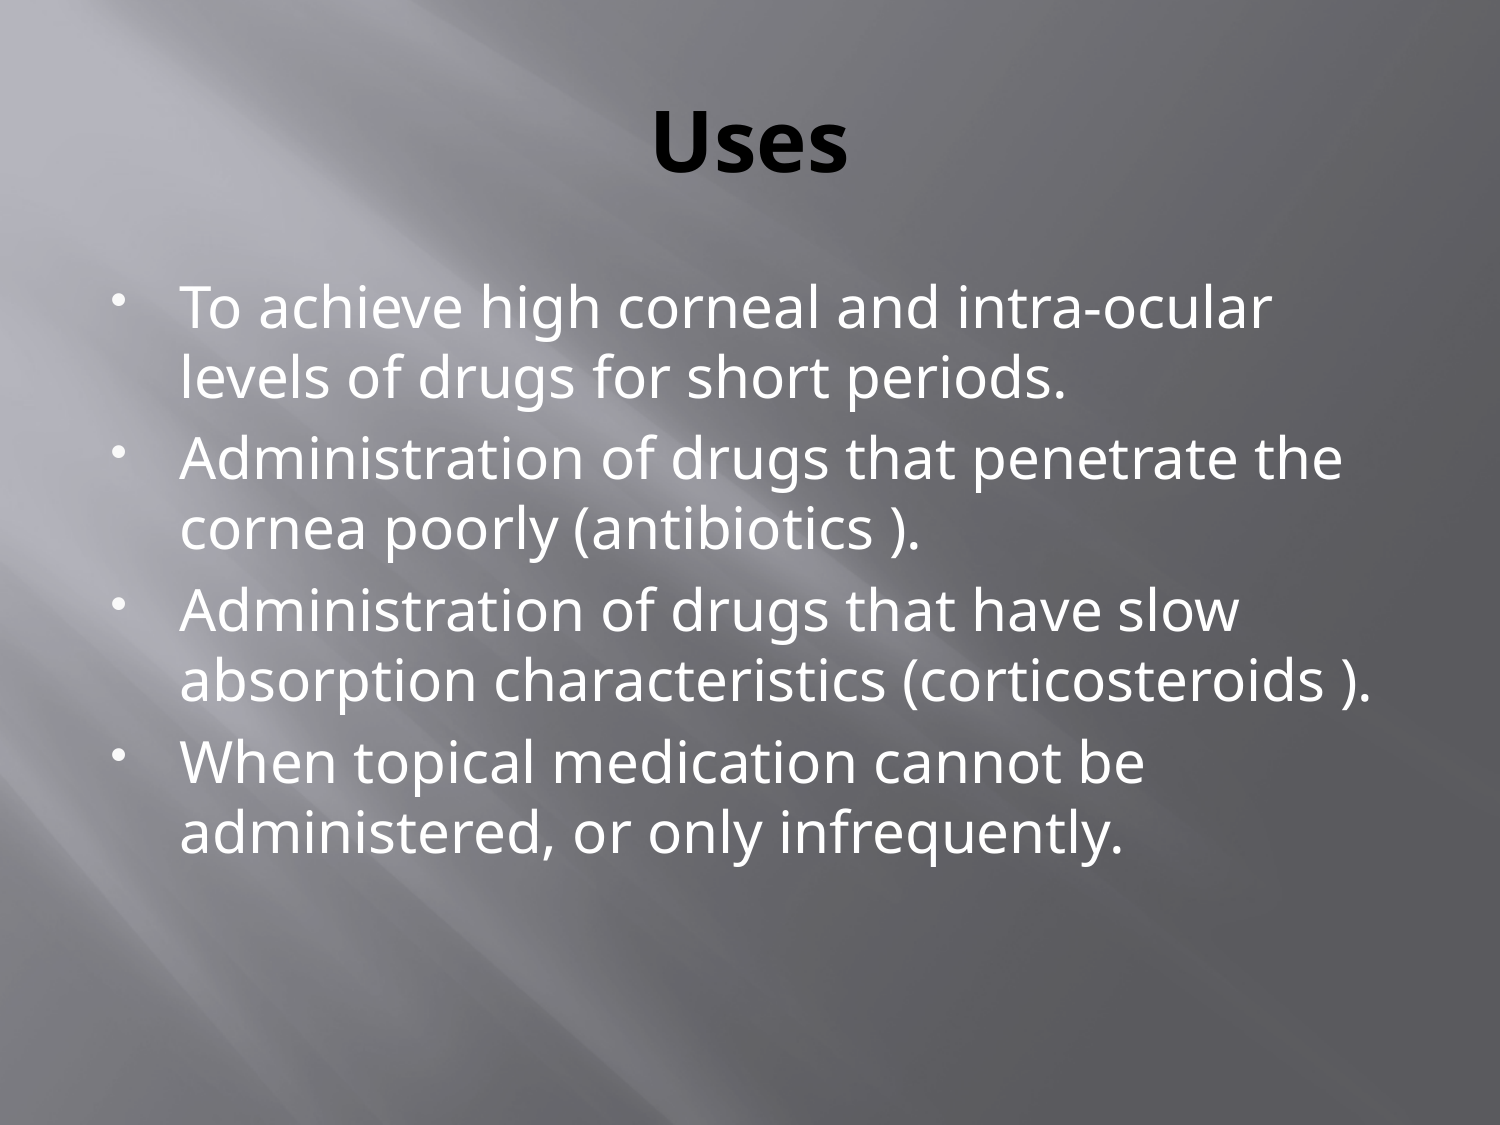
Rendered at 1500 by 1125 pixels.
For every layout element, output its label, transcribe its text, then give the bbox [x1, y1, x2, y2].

title Uses [75, 45, 1425, 233]
list To achieve high corneal and intra-ocular levels of drugs for short periods. Administration of drugs that penetrate the cornea poorly (antibiotics ). Administration of drugs that have slow absorption characteristics (corticosteroids ). When topical medication cannot be administered, or only infrequently. [75, 262, 1425, 1035]
